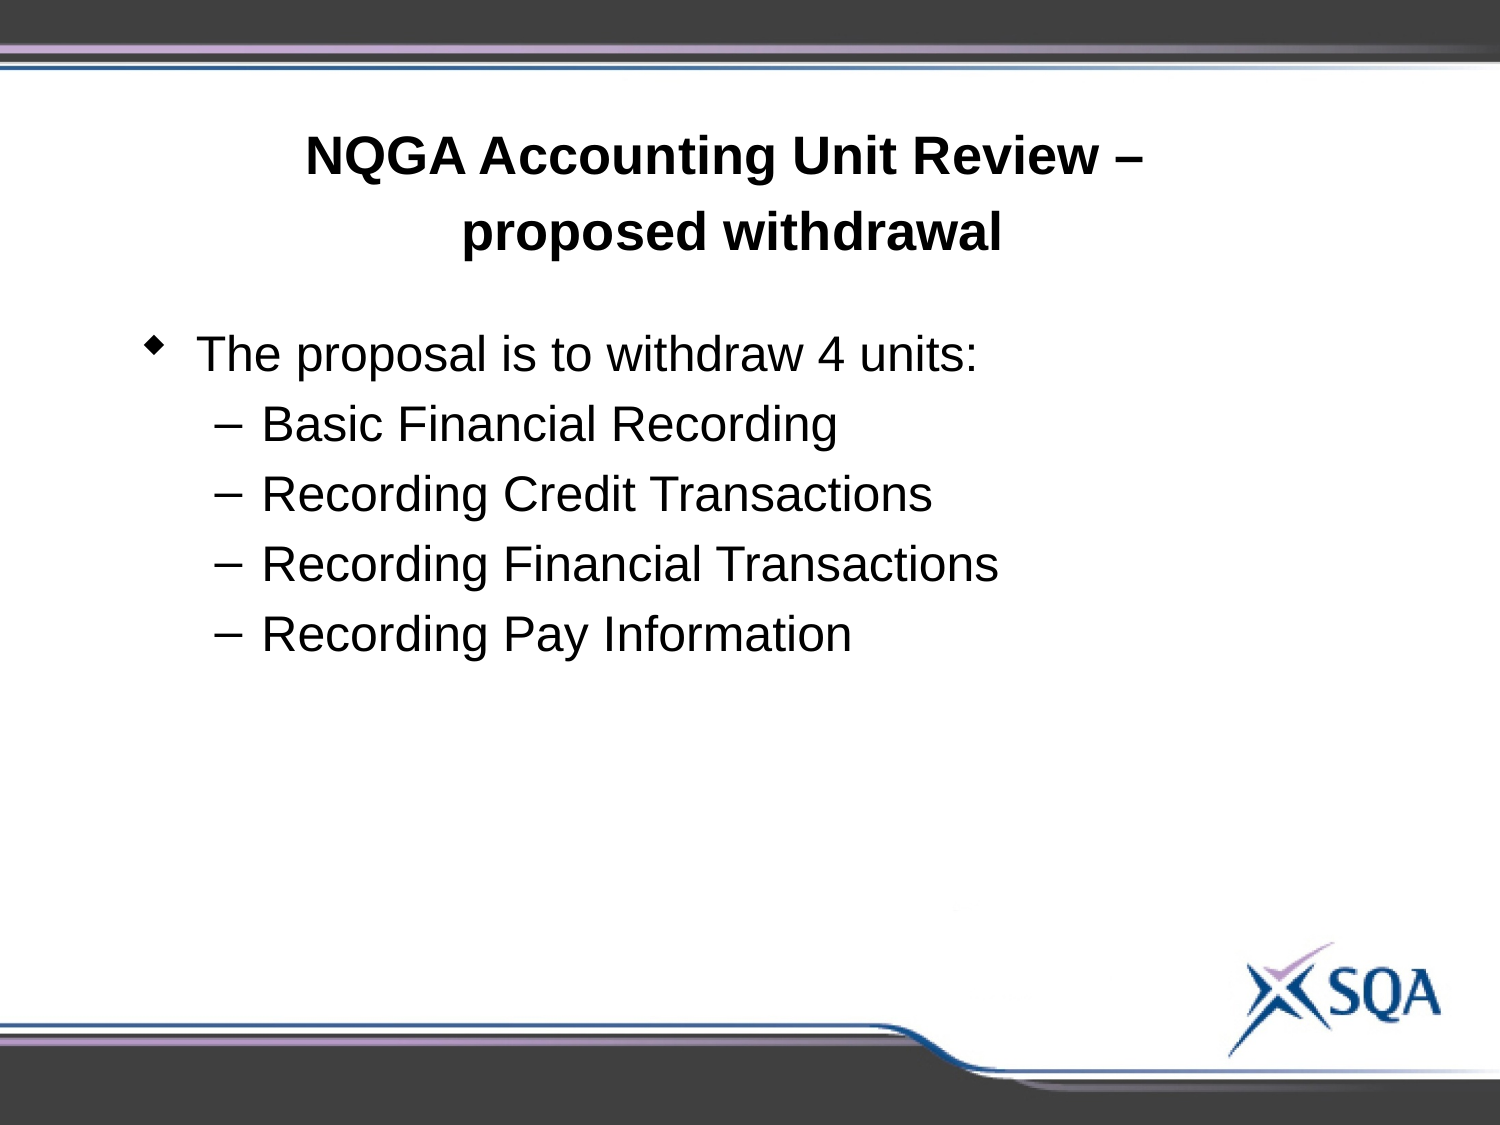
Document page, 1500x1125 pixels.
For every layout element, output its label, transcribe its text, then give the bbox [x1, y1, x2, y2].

text_box NQGA Accounting Unit Review – proposed withdrawal [76, 113, 1390, 268]
text_box The proposal is to withdraw 4 units: Basic Financial Recording Recording Credit Transactions Recording Financial Transactions Recording Pay Information [124, 314, 1342, 976]
picture [0, 0, 1500, 1125]
